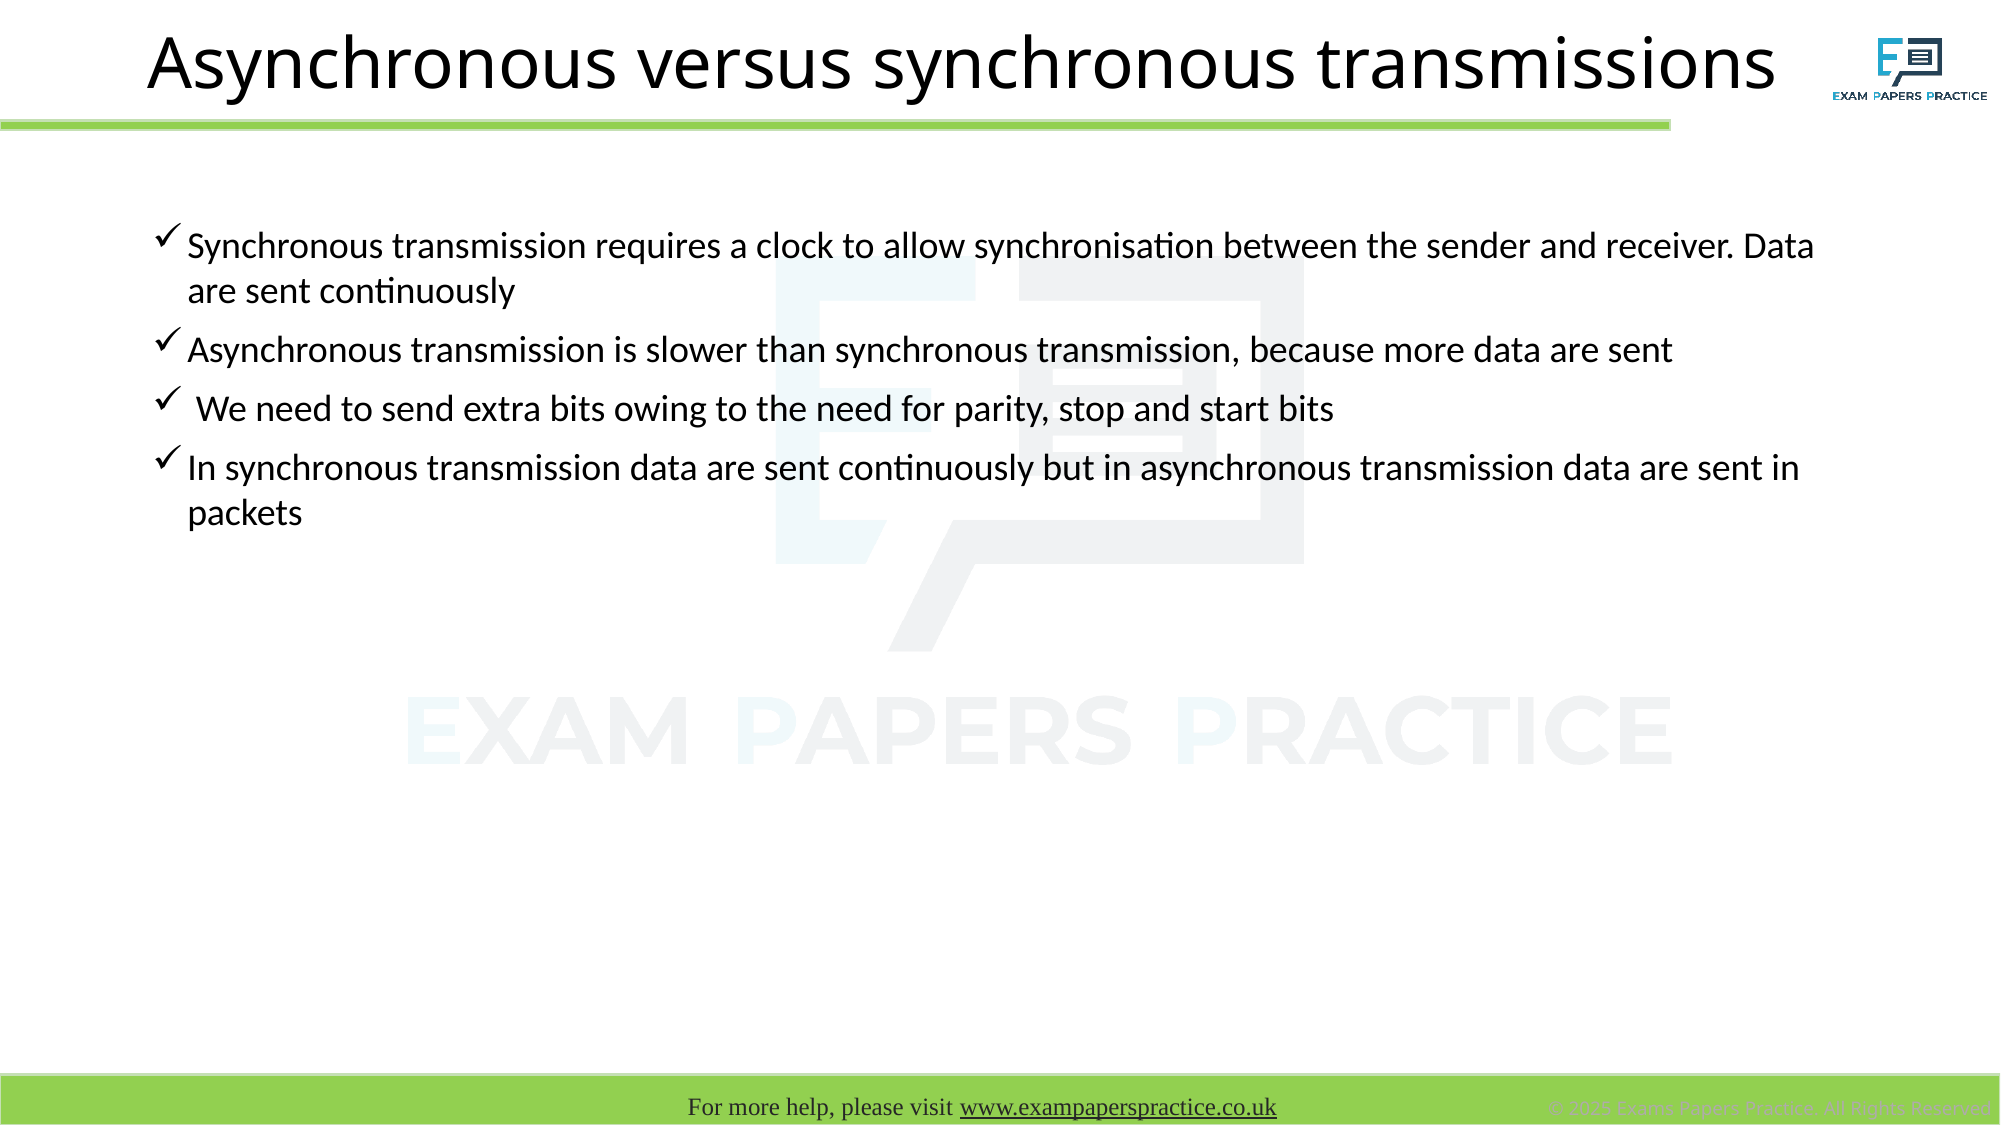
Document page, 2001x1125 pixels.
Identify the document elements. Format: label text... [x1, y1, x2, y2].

title Asynchronous versus synchronous transmissions [132, 11, 1858, 121]
list Synchronous transmission requires a clock to allow synchronisation between the sender and receiver. Data are sent continuously Asynchronous transmission is slower than synchronous transmission, because more data are sent We need to send extra bits owing to the need for parity, stop and start bits In synchronous transmission data are sent continuously but in asynchronous transmission data are sent in packets [137, 213, 1863, 545]
